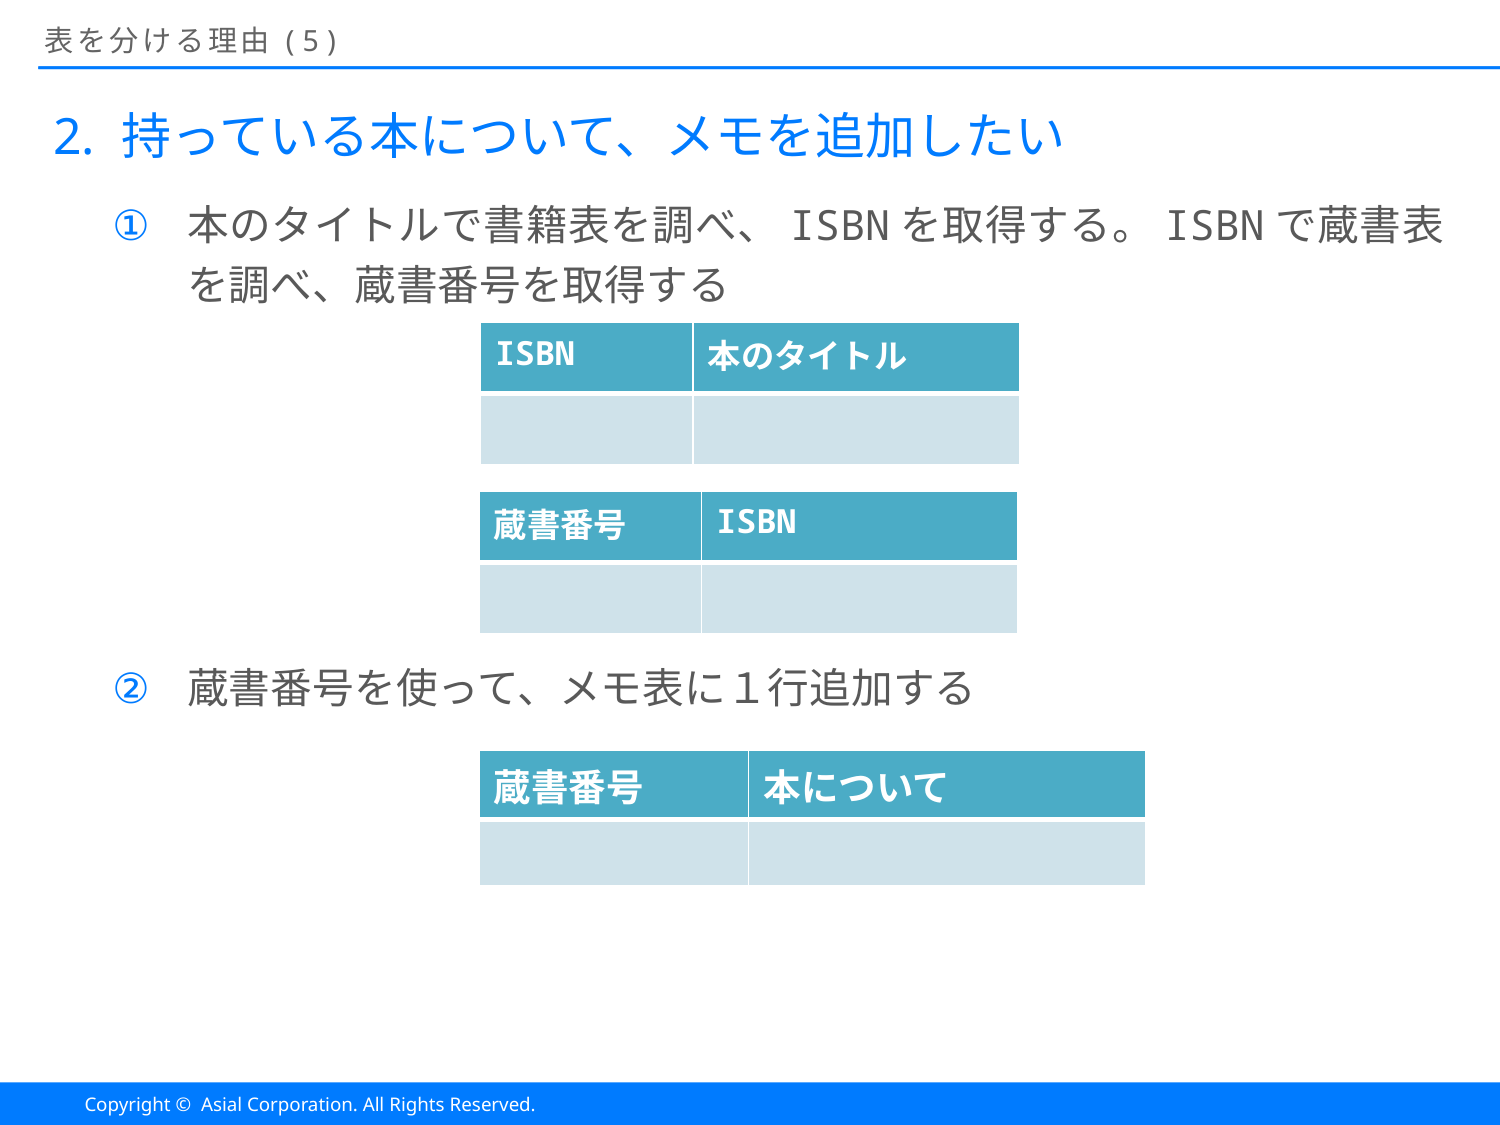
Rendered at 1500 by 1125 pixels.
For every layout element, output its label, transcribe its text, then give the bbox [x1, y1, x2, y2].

table_header 蔵書番号 [480, 751, 748, 817]
table_cell [481, 396, 692, 464]
title 表を分ける理由(5) [29, 7, 1223, 72]
table_cell [749, 822, 1145, 885]
table_cell [694, 396, 1019, 464]
list 持っている本について、メモを追加したい 本のタイトルで書籍表を調べ、ISBNを取得する。ISBNで蔵書表を調べ、蔵書番号を取得する 蔵書番号を使って、メモ表に１行追加する [38, 84, 1459, 988]
table_header 本について [749, 751, 1145, 817]
table_header ISBN [481, 323, 692, 391]
table_header 本のタイトル [694, 323, 1019, 391]
table_cell [480, 822, 748, 885]
table_cell [702, 565, 1017, 633]
table_cell [480, 565, 701, 633]
table_header ISBN [702, 492, 1017, 560]
table_header 蔵書番号 [480, 492, 701, 560]
